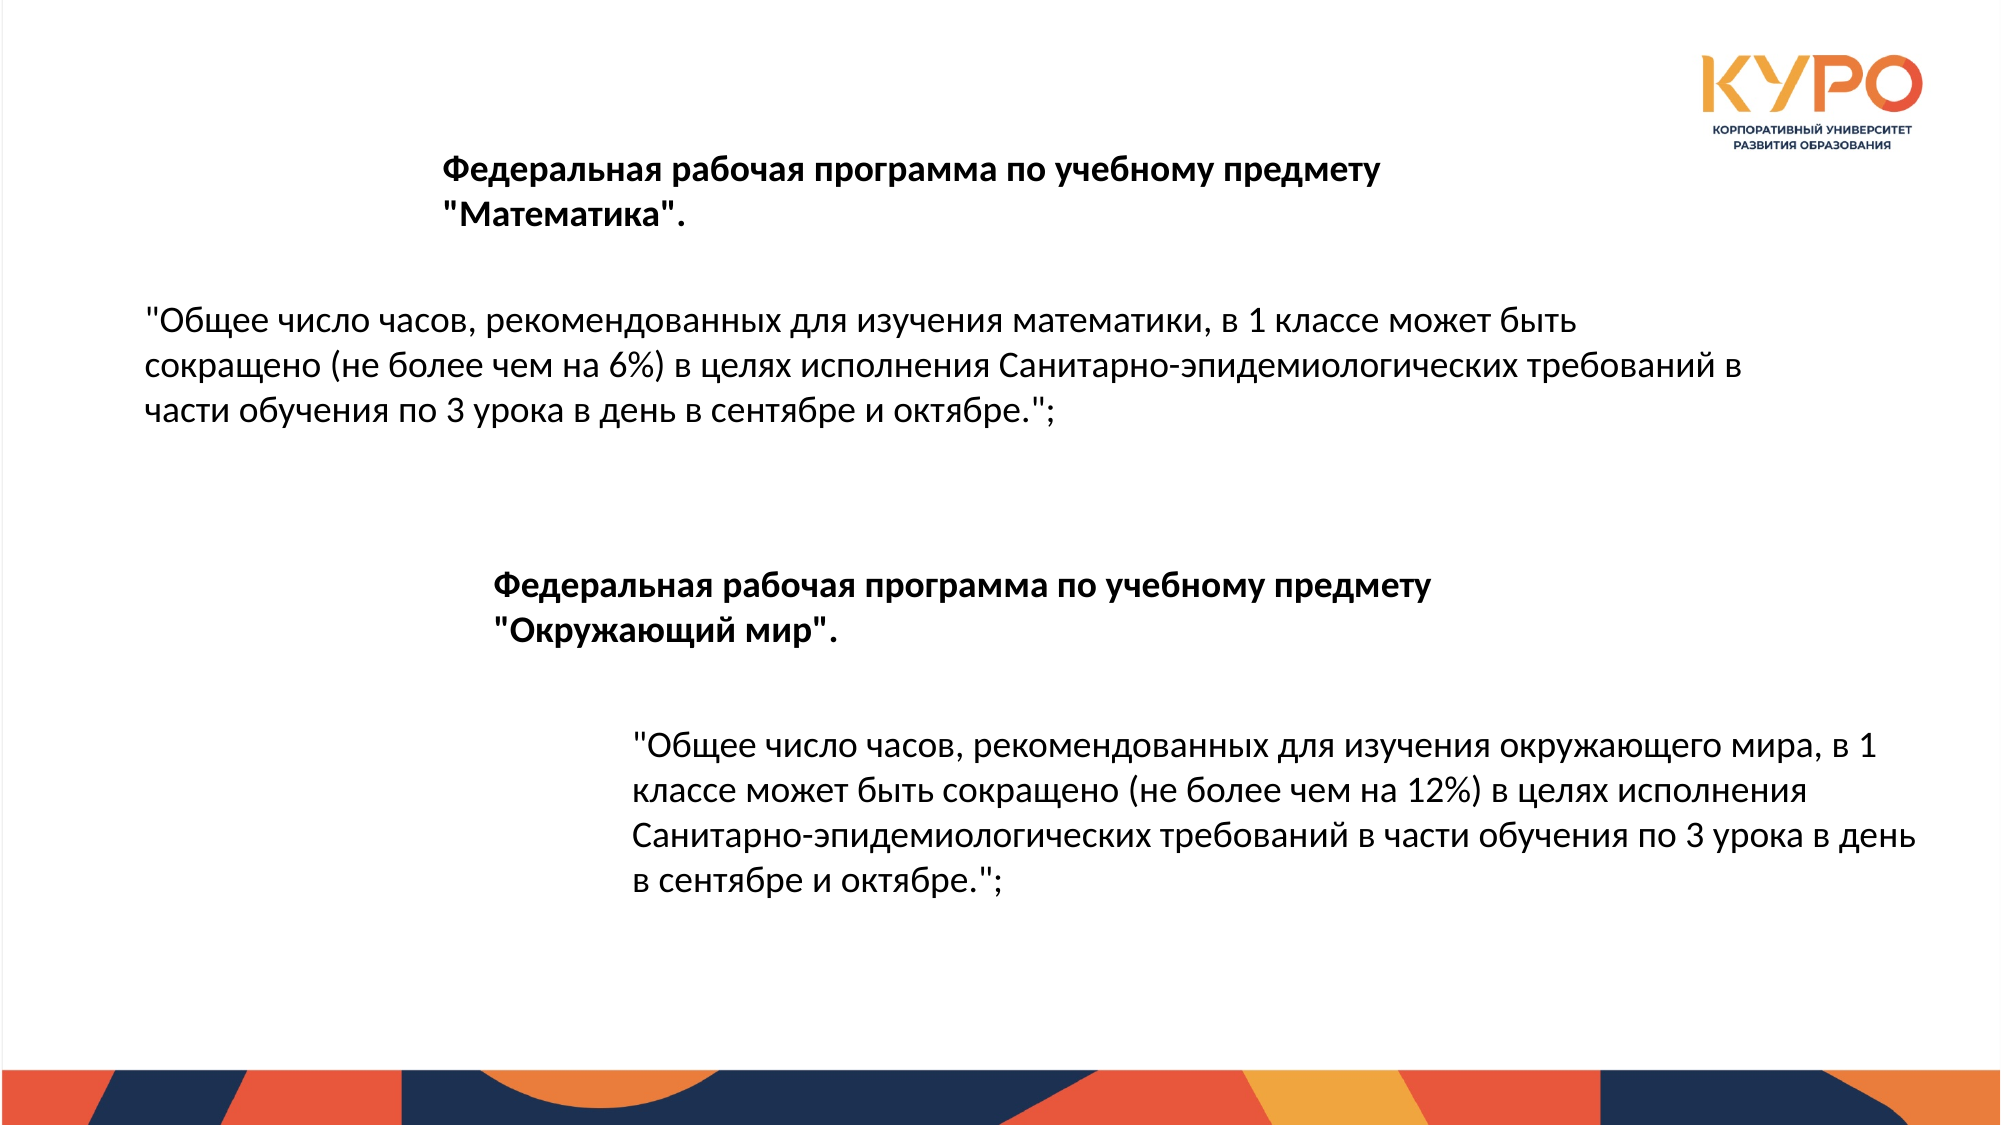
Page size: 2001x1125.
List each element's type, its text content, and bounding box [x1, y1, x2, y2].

text_box "Общее число часов, рекомендованных для изучения окружающего мира, в 1 классе может быть сокращено (не более чем на 12%) в целях исполнения Санитарно-эпидемиологических требований в части обучения по 3 урока в день в сентябре и октябре."; [617, 712, 1935, 908]
picture [0, 0, 2001, 1125]
text_box Федеральная рабочая программа по учебному предмету "Окружающий мир". [478, 552, 1479, 658]
text_box Федеральная рабочая программа по учебному предмету "Математика". [427, 136, 1428, 242]
text_box "Общее число часов, рекомендованных для изучения математики, в 1 классе может быть сокращено (не более чем на 6%) в целях исполнения Санитарно-эпидемиологических требований в части обучения по 3 урока в день в сентябре и октябре."; [129, 287, 1773, 438]
